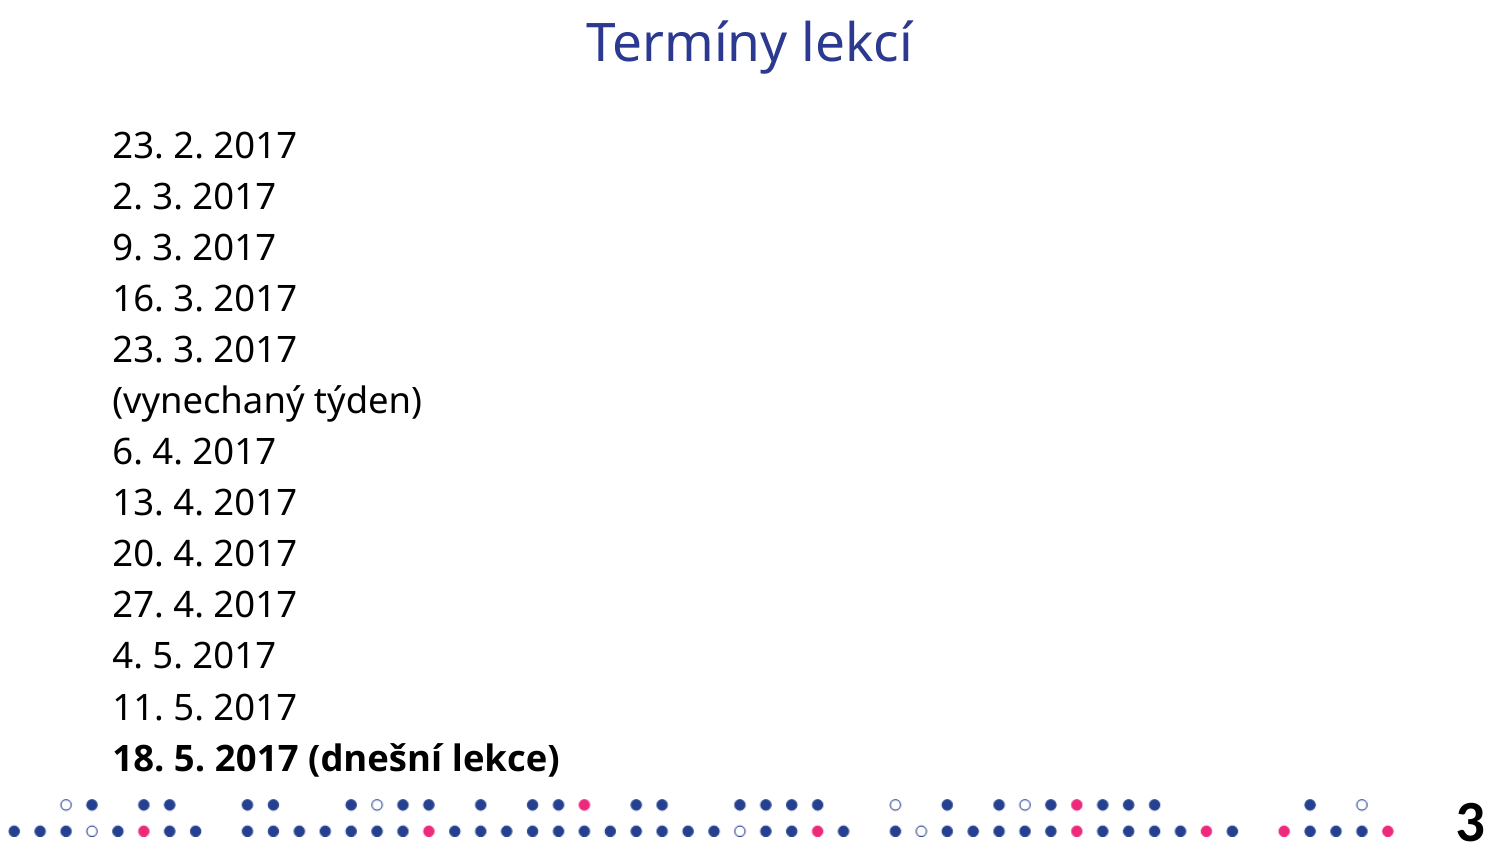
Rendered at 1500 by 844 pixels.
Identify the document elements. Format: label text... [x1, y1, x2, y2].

picture [8, 799, 1149, 837]
title Termíny lekcí [75, 0, 1425, 80]
list 23. 2. 2017 2. 3. 2017 9. 3. 2017 16. 3. 2017 23. 3. 2017 (vynechaný týden) 6. 4. 2017 13. 4. 2017 20. 4. 2017 27. 4. 2017 4. 5. 2017 11. 5. 2017 18. 5. 2017 (dnešní lekce) [97, 114, 1403, 788]
slide_number 3 [1149, 797, 1500, 838]
